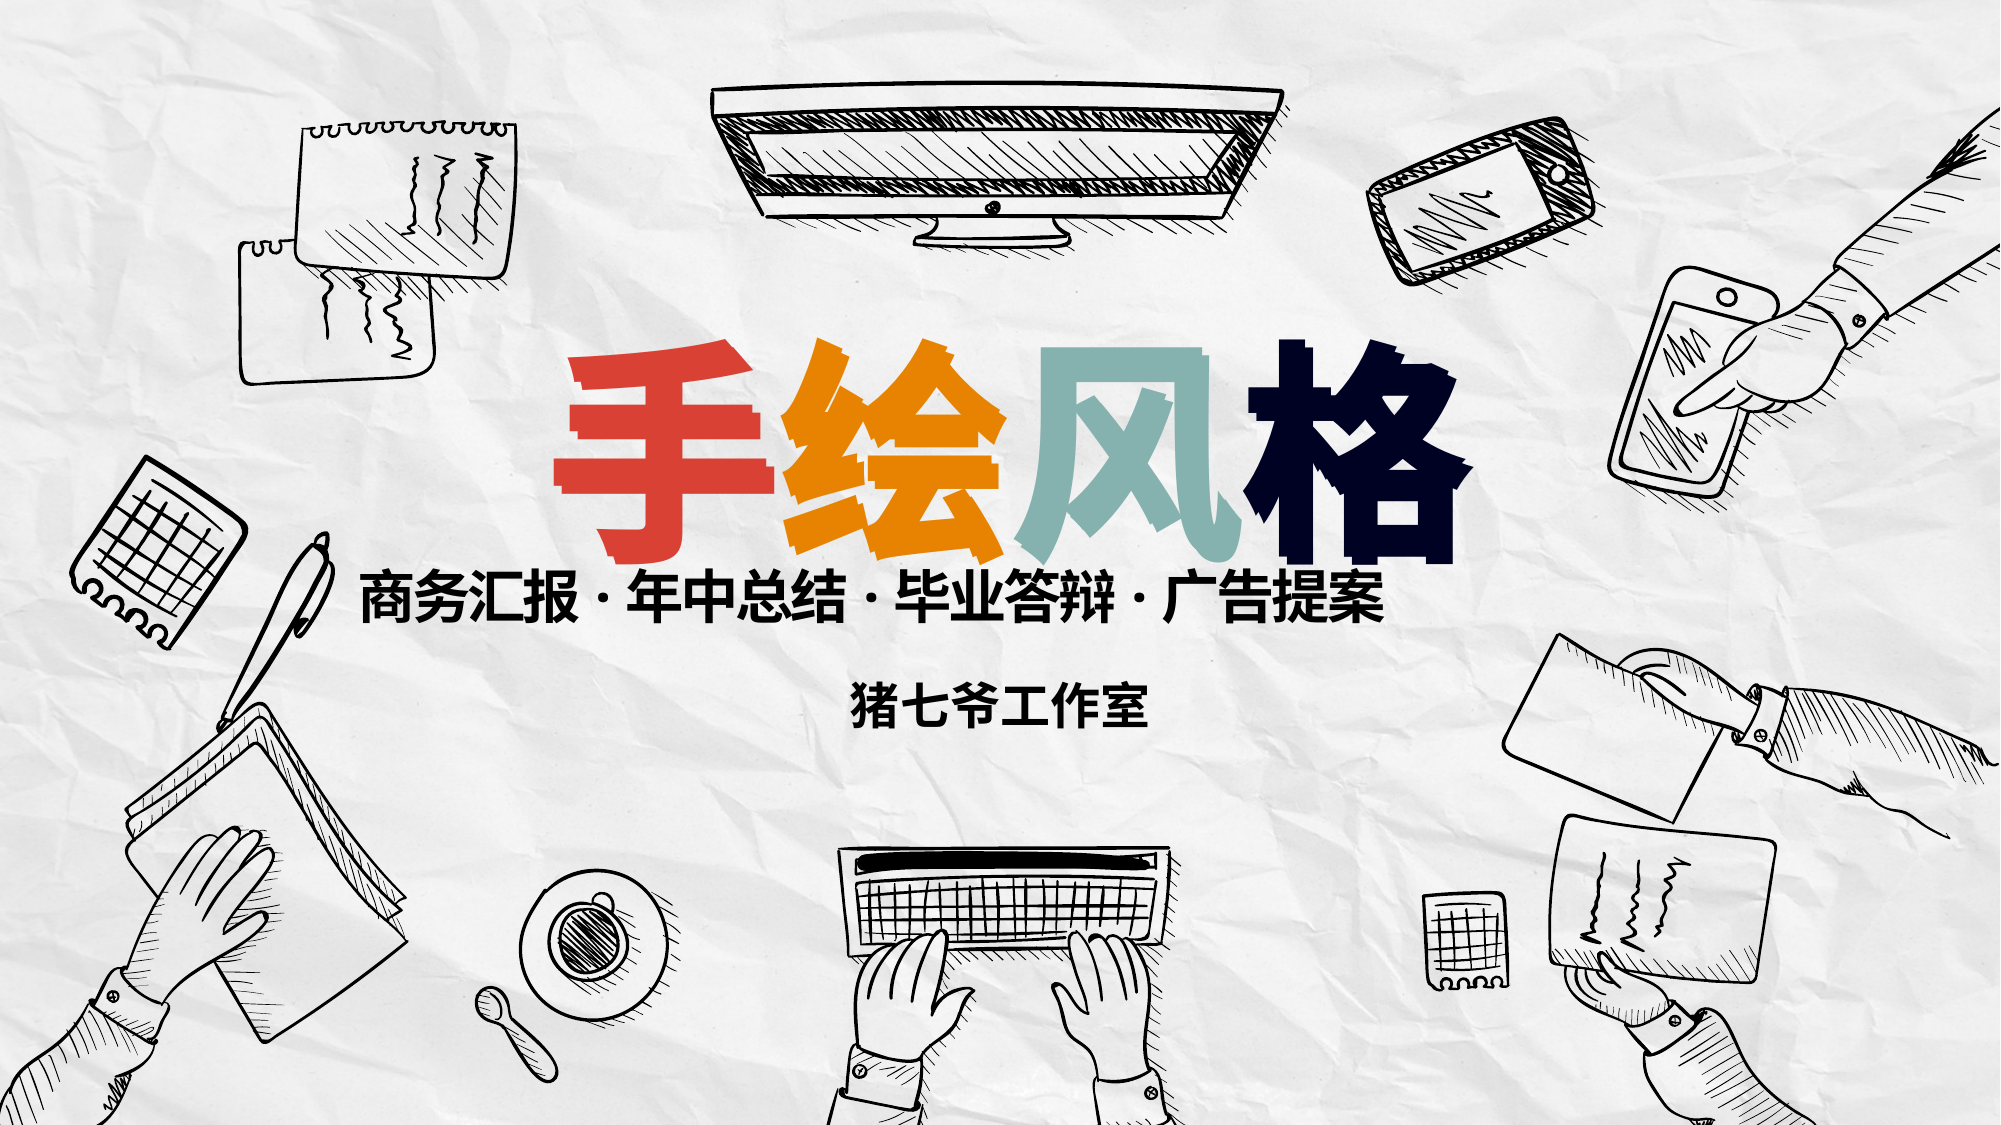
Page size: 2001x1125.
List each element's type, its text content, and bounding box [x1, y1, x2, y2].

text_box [1605, 49, 2000, 514]
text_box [474, 862, 681, 1089]
text_box 商务汇报·年中总结·毕业答辩·广告提案 [357, 560, 1643, 631]
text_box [1421, 632, 2000, 1125]
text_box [87, 474, 227, 634]
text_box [236, 120, 519, 387]
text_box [709, 78, 1291, 261]
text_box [775, 845, 1222, 1125]
picture [0, 0, 2001, 1125]
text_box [477, 304, 1545, 594]
picture [299, 626, 305, 633]
text_box [228, 531, 336, 699]
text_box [0, 699, 410, 1125]
picture [233, 548, 323, 699]
picture [317, 537, 325, 545]
picture [301, 565, 330, 619]
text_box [1365, 115, 1607, 295]
text_box 猪七爷工作室 [805, 666, 1194, 742]
